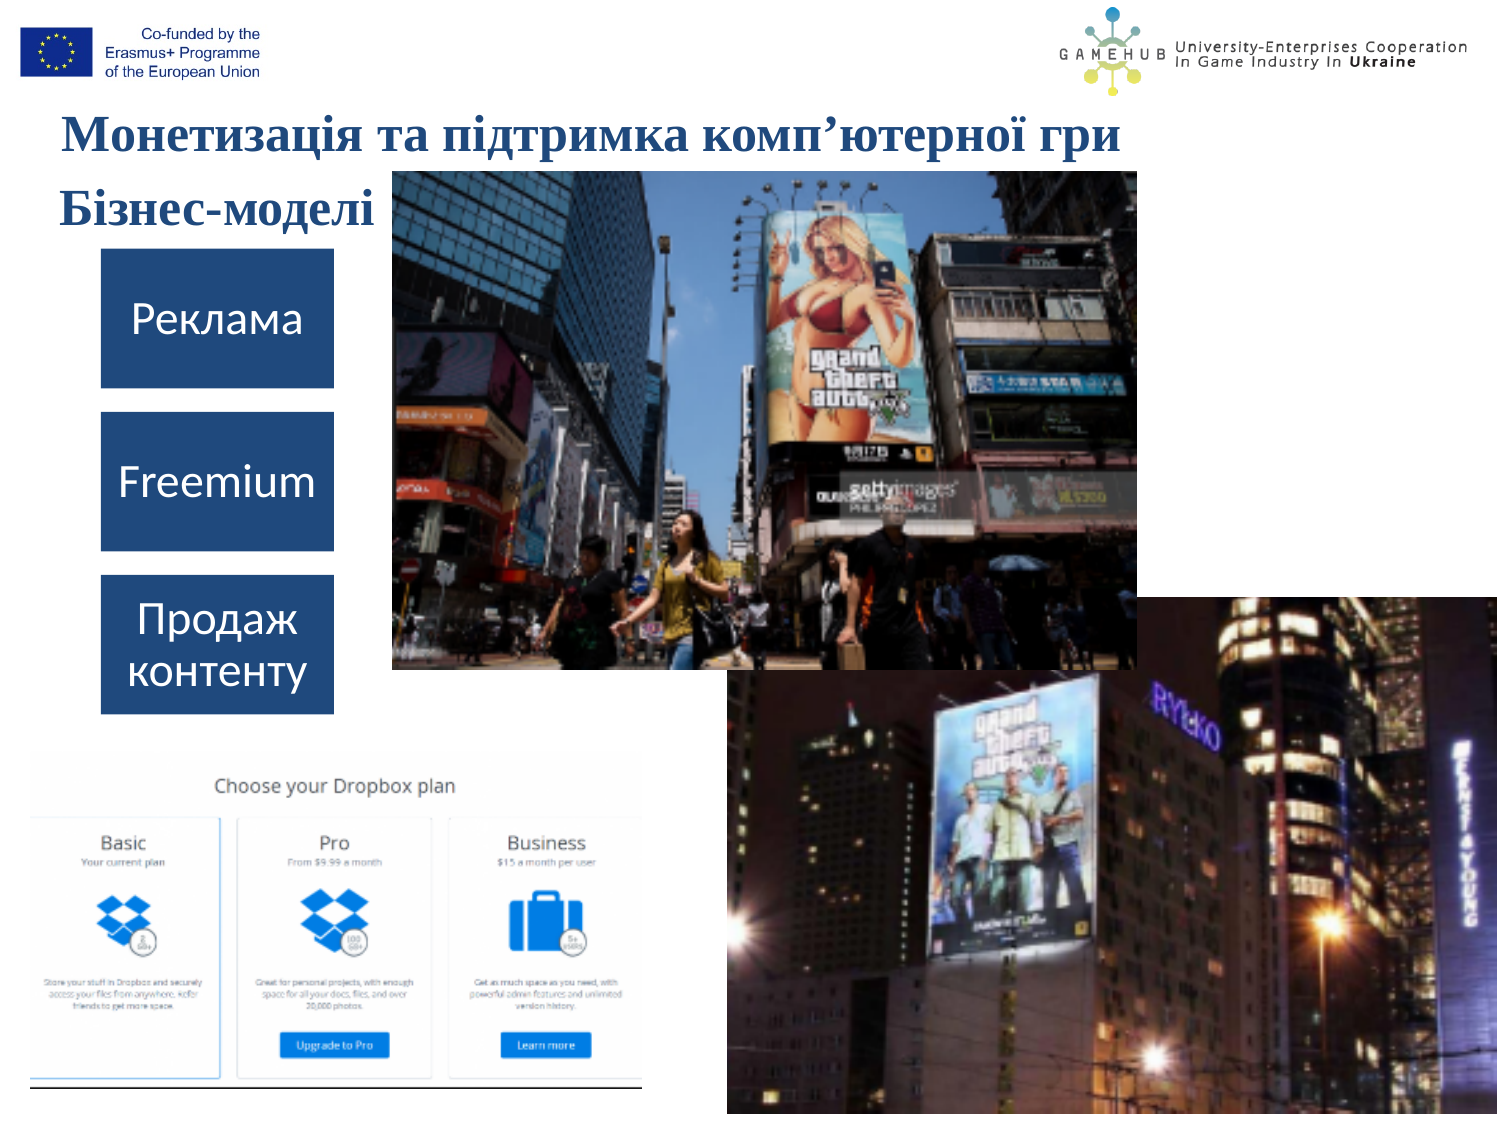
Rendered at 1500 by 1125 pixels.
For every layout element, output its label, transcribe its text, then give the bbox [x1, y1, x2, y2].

picture [392, 170, 1497, 1115]
picture [30, 751, 642, 1090]
picture [1057, 7, 1476, 96]
text_box Бізнес-моделі [44, 165, 391, 244]
picture [5, 13, 272, 91]
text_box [84, 248, 351, 715]
text_box Монетизація та підтримка комп’ютерної гри [46, 92, 1137, 170]
